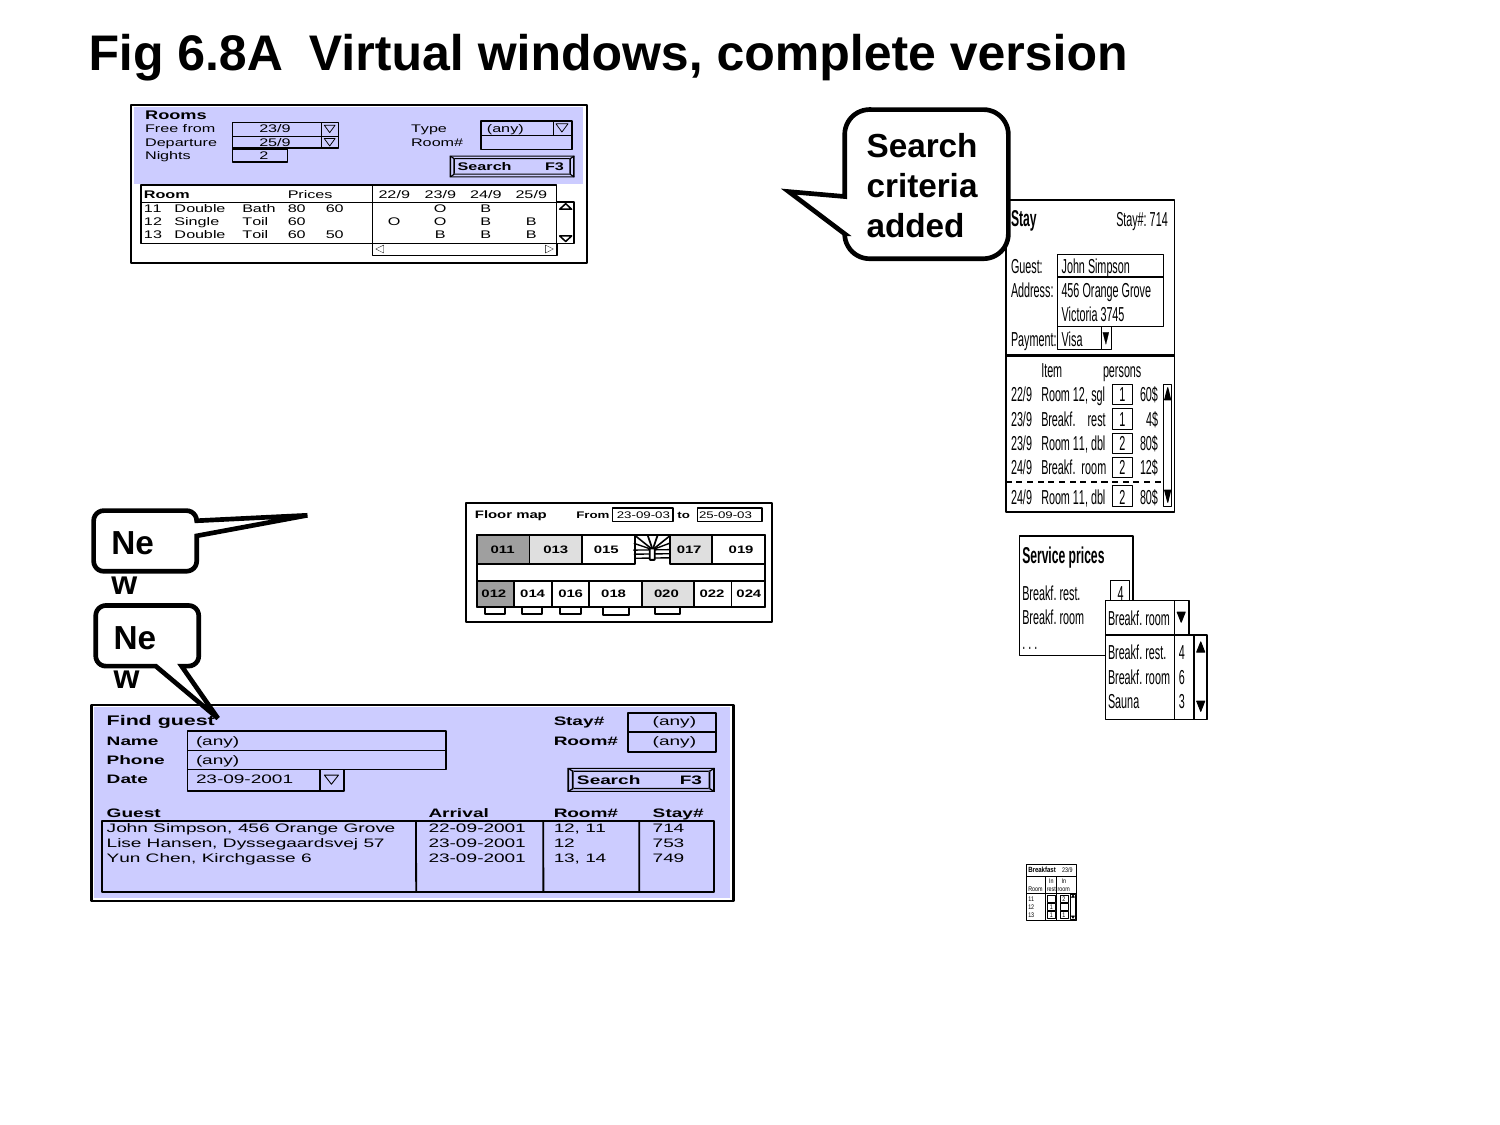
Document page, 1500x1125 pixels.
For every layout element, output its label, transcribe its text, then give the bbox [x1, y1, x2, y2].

picture [85, 93, 813, 468]
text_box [90, 378, 898, 603]
text_box Search criteria added [817, 109, 1009, 259]
picture [989, 175, 1476, 1087]
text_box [86, 605, 944, 1118]
text_box Fig 6.8A Virtual windows, complete version [73, 12, 1210, 88]
